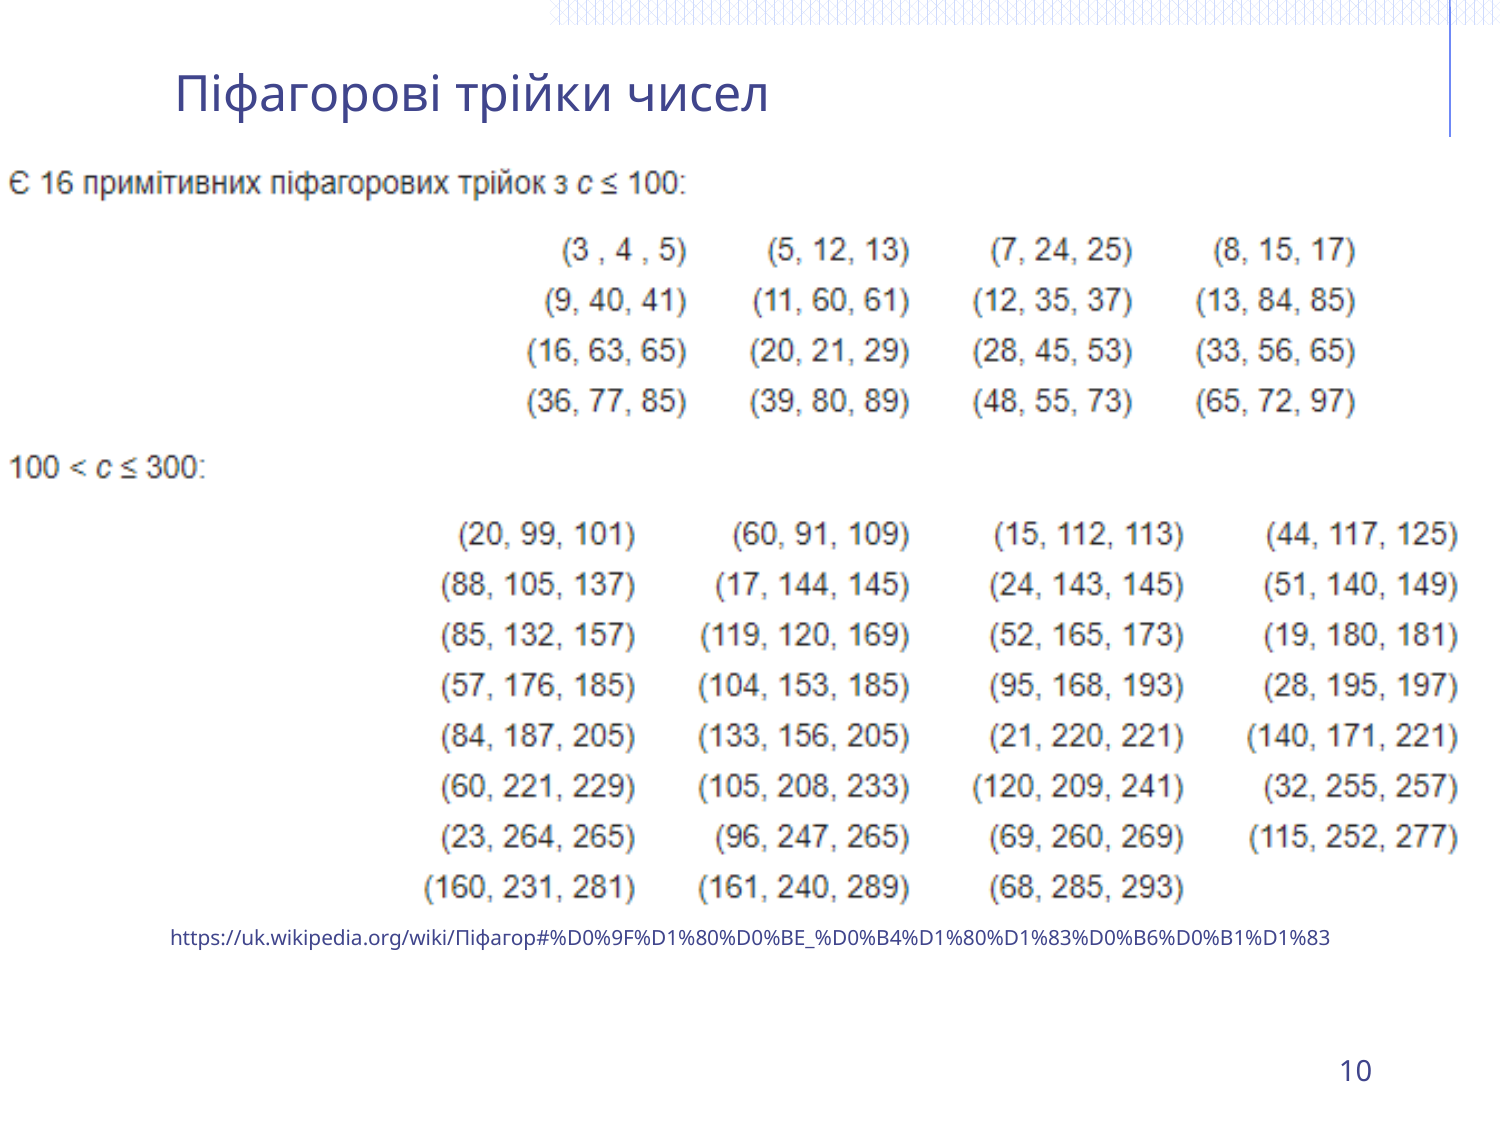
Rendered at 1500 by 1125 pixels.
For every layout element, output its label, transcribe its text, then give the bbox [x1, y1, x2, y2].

slide_number 10 [1074, 1024, 1388, 1101]
picture [0, 136, 1500, 918]
text_box https://uk.wikipedia.org/wiki/Піфагор#%D0%9F%D1%80%D0%BE_%D0%B4%D1%80%D1%83%D0%B6%D0%B1%D1%83 [0, 924, 1500, 957]
text_box Піфагорові трійки чисел [159, 54, 1128, 130]
